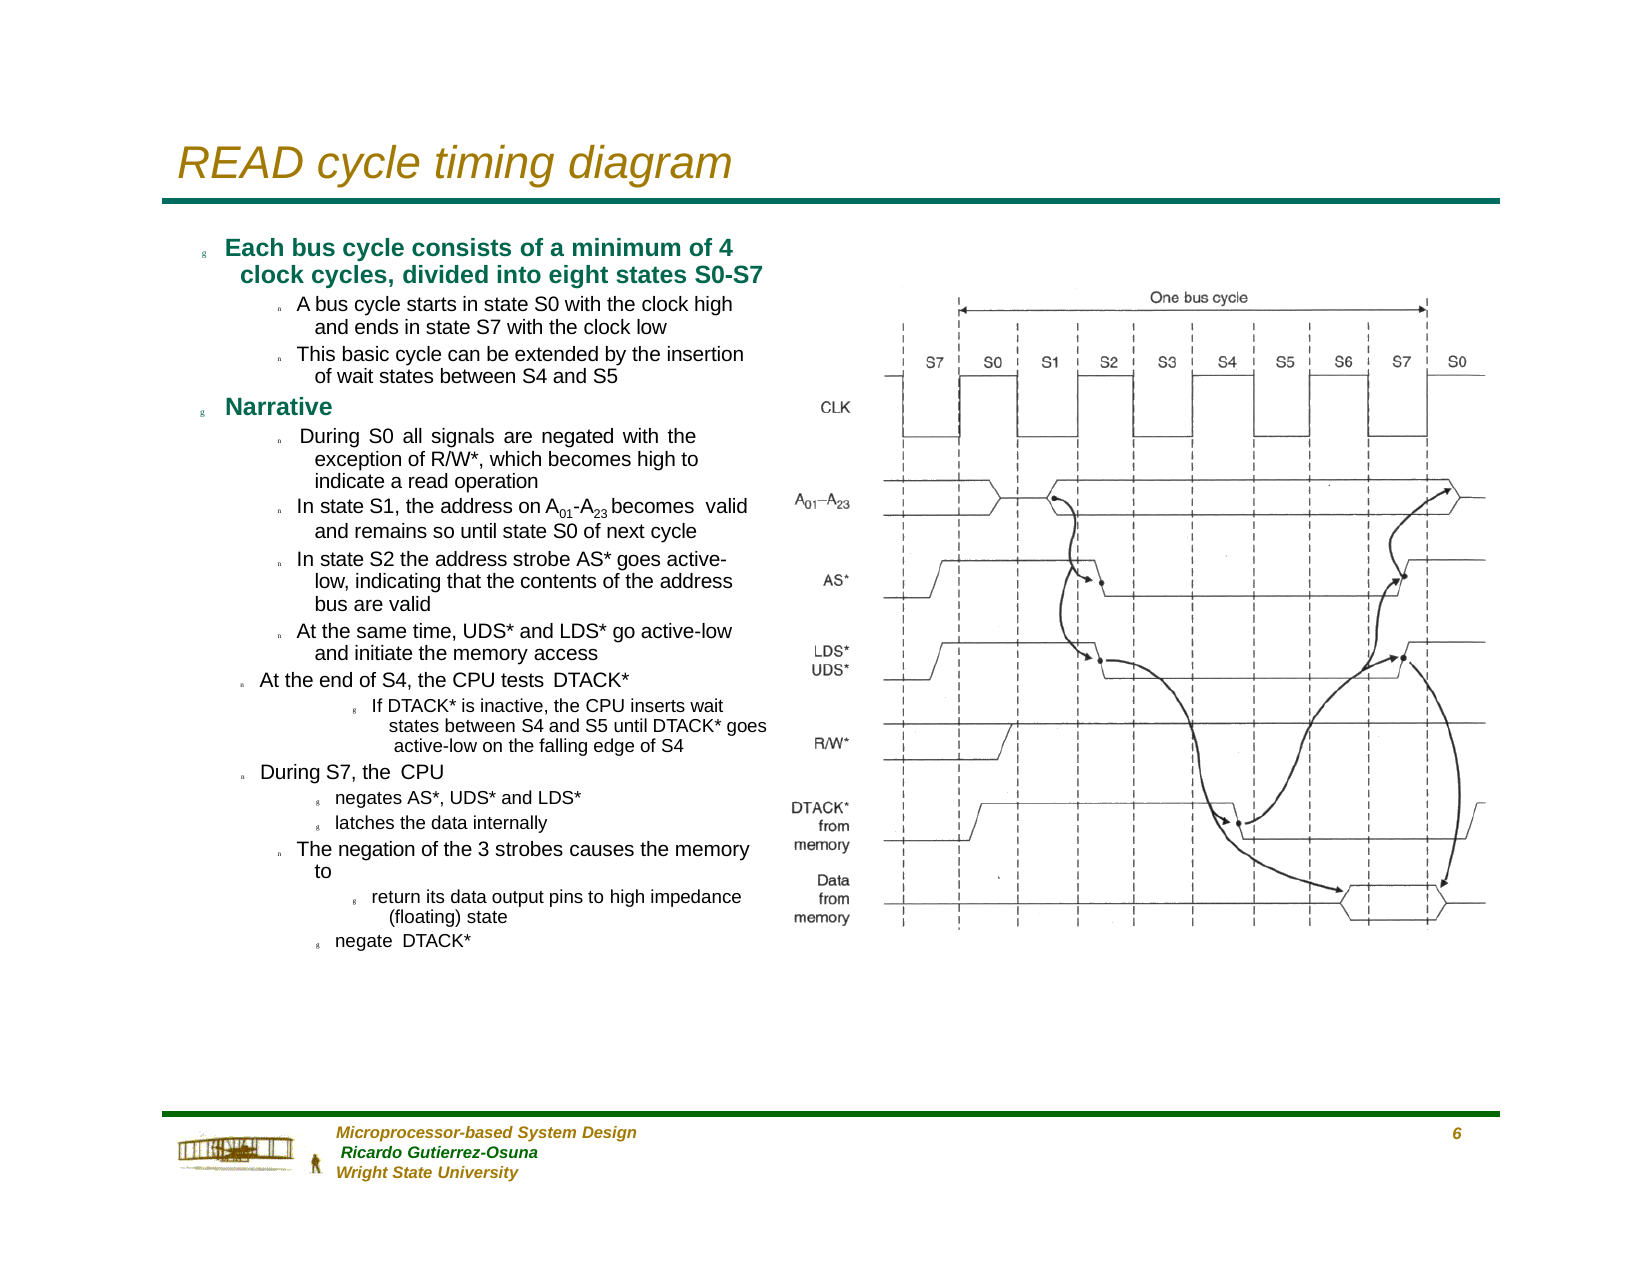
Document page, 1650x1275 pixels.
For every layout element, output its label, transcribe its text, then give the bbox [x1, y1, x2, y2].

title READ cycle timing diagram [175, 130, 739, 346]
footer Microprocessor-based System Design Ricardo Gutierrez-Osuna Wright State University [334, 1121, 642, 1275]
text_box [791, 286, 1486, 930]
picture [175, 1131, 325, 1174]
text_box g Each bus cycle consists of a minimum of 4 clock cycles, divided into eight states S0-S7 n A bus cycle starts in state S0 with the clock high and ends in state S7 with the clock low n This basic cycle can be extended by the insertion of wait states between S4 and S5 g Narrative n During S0 all signals are negated with the exception of R/W*, which becomes high to indicate a read operation n In state S1, the address on A01-A23 becomes valid and remains so until state S0 of next cycle n In state S2 the address strobe AS* goes active- low, indicating that the contents of the address bus are valid n At the same time, UDS* and LDS* go active-low and initiate the memory access n At the end of S4, the CPU tests DTACK* g If DTACK* is inactive, the CPU inserts wait states between S4 and S5 until DTACK* goes active-low on the falling edge of S4 n During S7, the CPU g negates AS*, UDS* and LDS* g latches the data internally n The negation of the 3 strobes causes the memory to g return its data output pins to high impedance (floating) state g negate DTACK* [200, 228, 773, 952]
slide_number 10 [1448, 1122, 1476, 1275]
